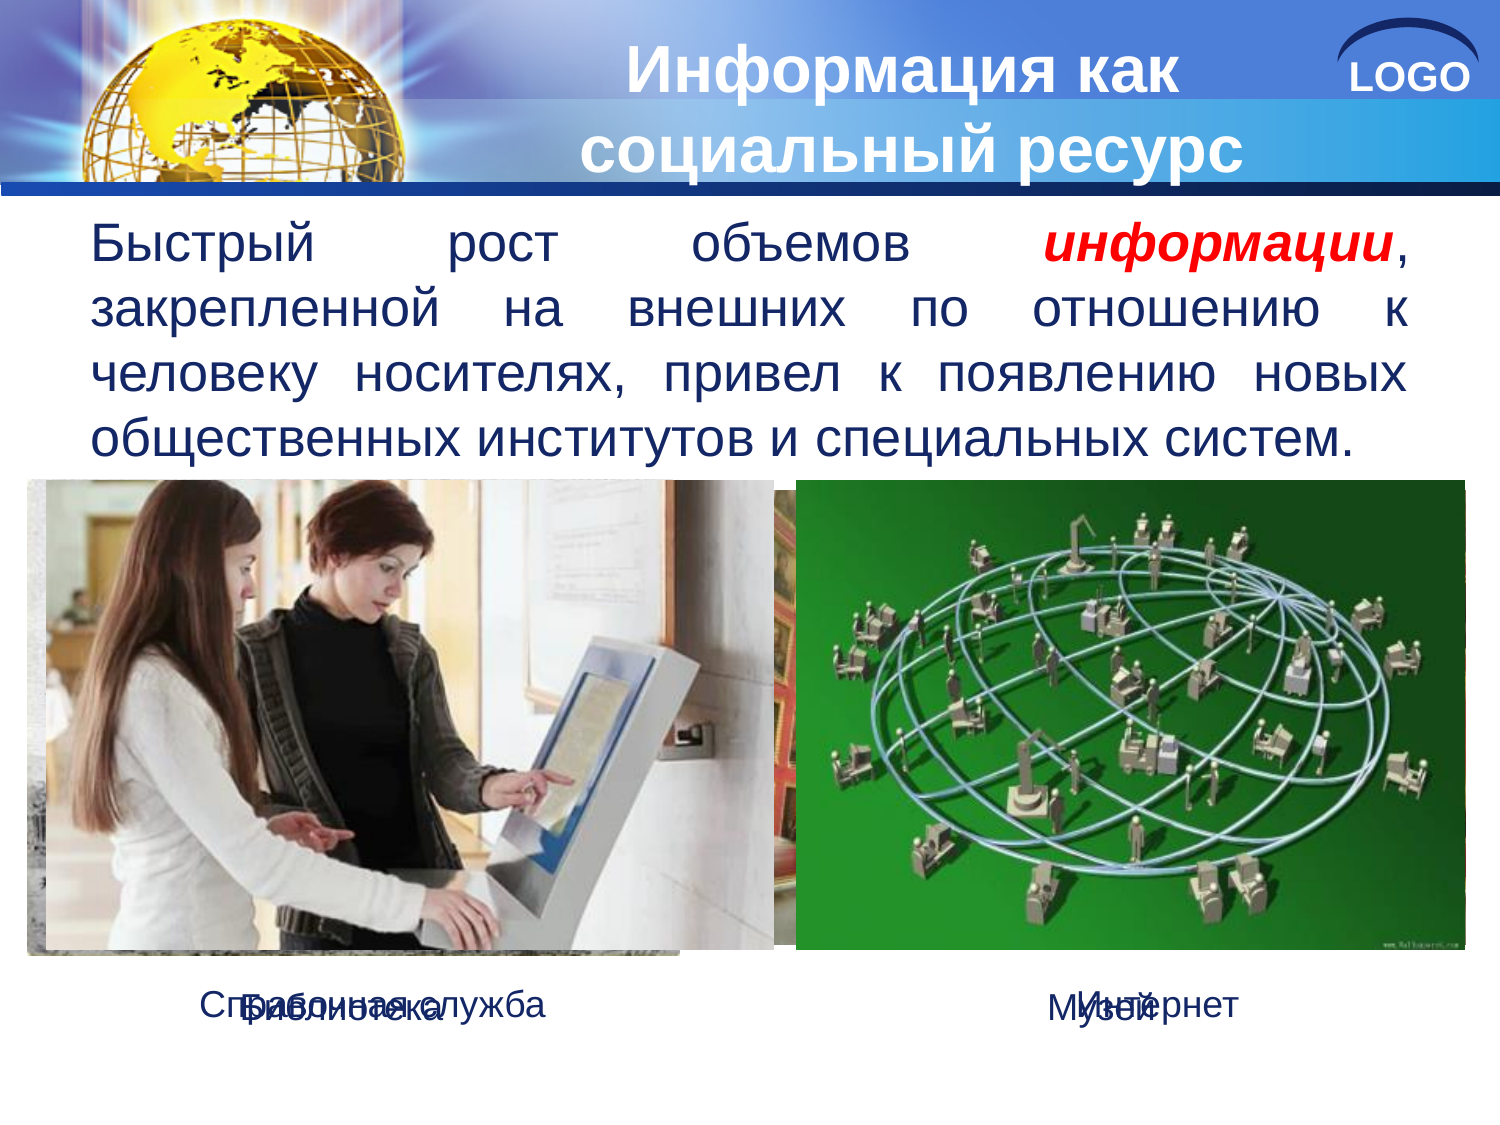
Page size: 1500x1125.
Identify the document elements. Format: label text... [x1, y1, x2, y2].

title Информация как социальный ресурс [399, 31, 1425, 180]
picture [0, 0, 1500, 185]
list Быстрый рост объемов информации, закрепленной на внешних по отношению к человеку носителях, привел к появлению новых общественных институтов и специальных систем. [75, 200, 1425, 489]
text_box Музей [787, 975, 1416, 1036]
text_box Справочная служба [58, 972, 687, 1033]
text_box Библиотека [27, 975, 656, 1036]
title Информационные системы [298, 99, 412, 183]
picture [27, 479, 1466, 956]
text_box Интернет [843, 972, 1472, 1033]
